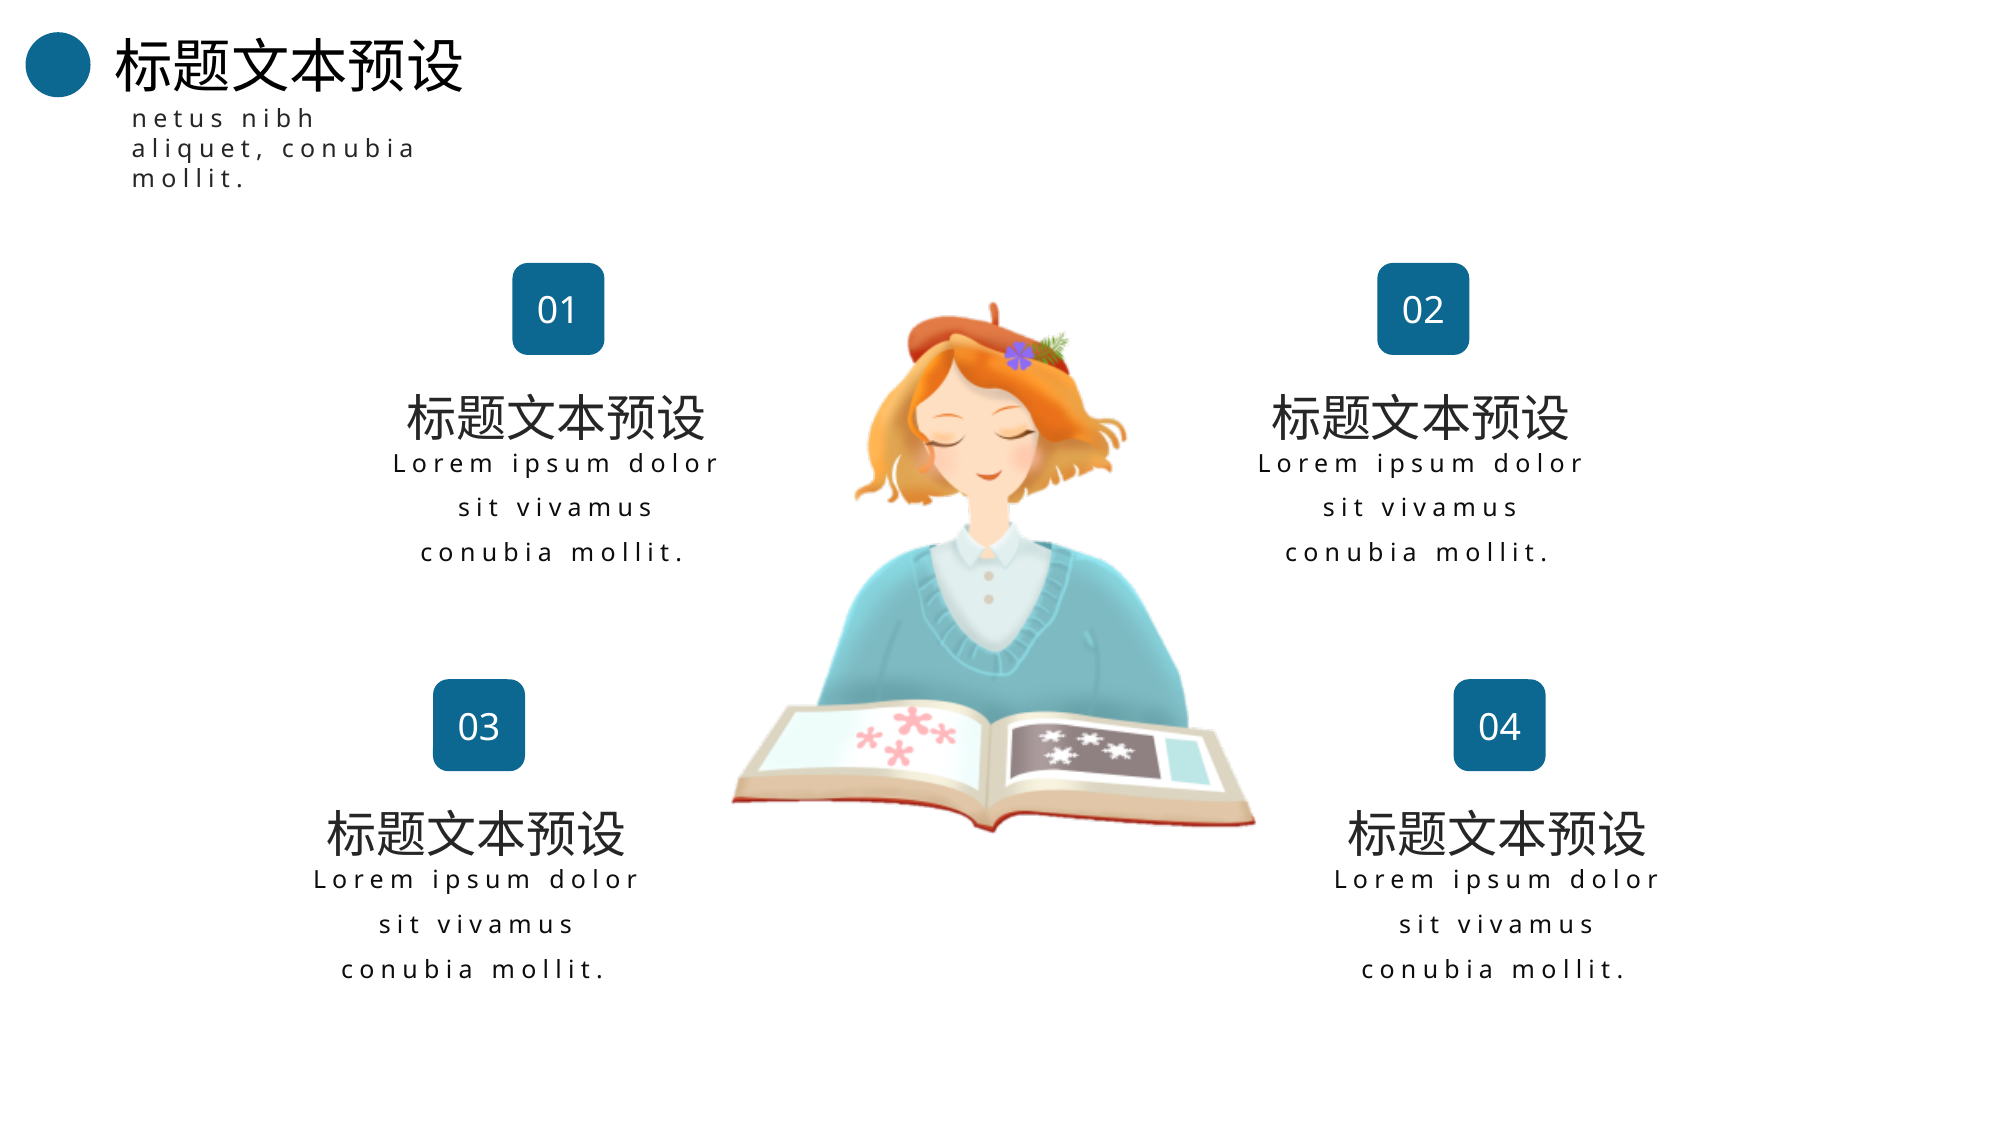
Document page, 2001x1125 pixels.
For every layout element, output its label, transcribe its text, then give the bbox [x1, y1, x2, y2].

text_box Lorem ipsum dolor sit vivamus conubia mollit. [1409, 424, 1609, 587]
text_box 02 [1409, 261, 1471, 356]
text_box 标题文本预设 [1409, 794, 1666, 841]
picture [590, 153, 1409, 972]
text_box 标题文本预设 [1409, 378, 1590, 424]
text_box 04 [1452, 678, 1547, 773]
text_box 标题文本预设 [312, 794, 590, 841]
text_box Lorem ipsum dolor sit vivamus conubia mollit. [1313, 841, 1685, 1003]
text_box Lorem ipsum dolor sit vivamus conubia mollit. [372, 424, 590, 587]
text_box Lorem ipsum dolor sit vivamus conubia mollit. [292, 841, 665, 1003]
text_box 01 [511, 261, 590, 356]
text_box 标题文本预设 [391, 378, 590, 424]
text_box 03 [431, 678, 527, 773]
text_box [25, 21, 525, 186]
